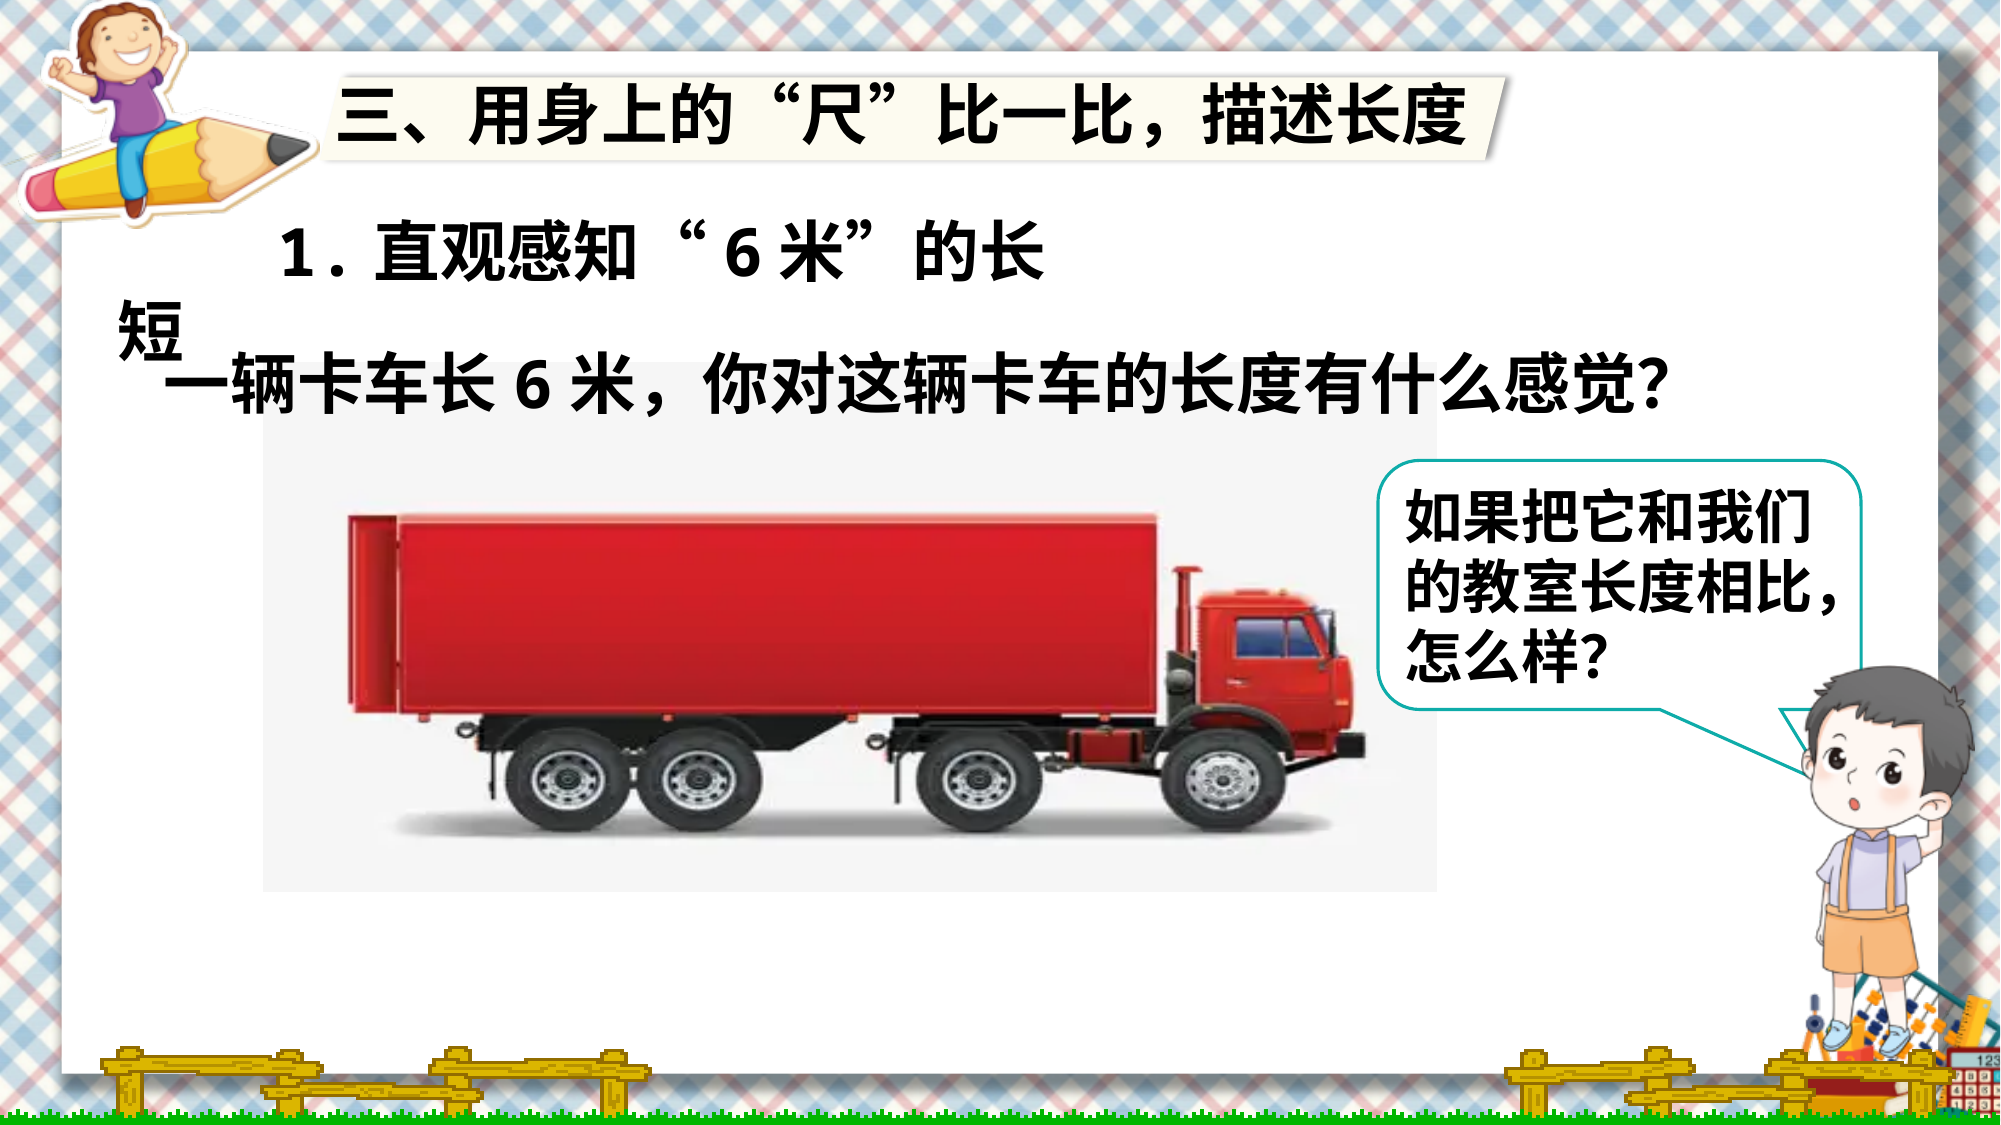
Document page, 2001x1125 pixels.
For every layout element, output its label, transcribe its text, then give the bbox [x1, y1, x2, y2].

text_box 1.直观感知“6米”的长短 [102, 202, 1066, 378]
picture [0, 0, 2001, 1125]
text_box 三、用身上的“尺”比一比，描述长度 [320, 65, 1506, 161]
text_box 如果把它和我们的教室长度相比，怎么样？ [1437, 460, 1862, 773]
text_box 一辆卡车长6米，你对这辆卡车的长度有什么感觉？ [148, 334, 1701, 429]
